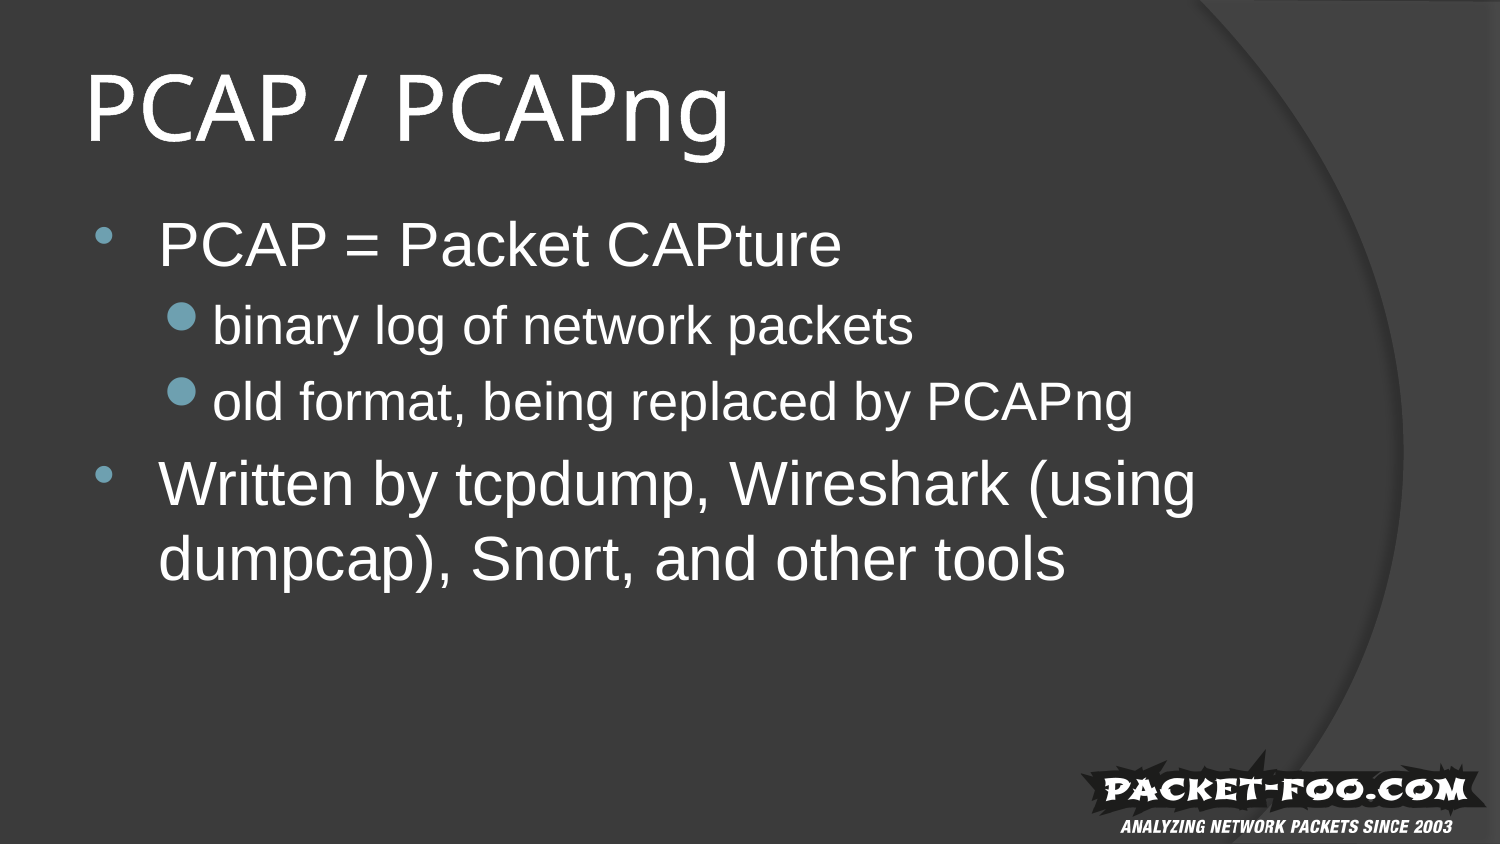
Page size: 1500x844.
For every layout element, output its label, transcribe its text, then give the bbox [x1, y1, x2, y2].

title PCAP / PCAPng [75, 33, 1300, 175]
list PCAP = Packet CAPture binary log of network packets old format, being replaced by PCAPng Written by tcpdump, Wireshark (using dumpcap), Snort, and other tools [75, 196, 1300, 754]
picture [1080, 736, 1500, 843]
